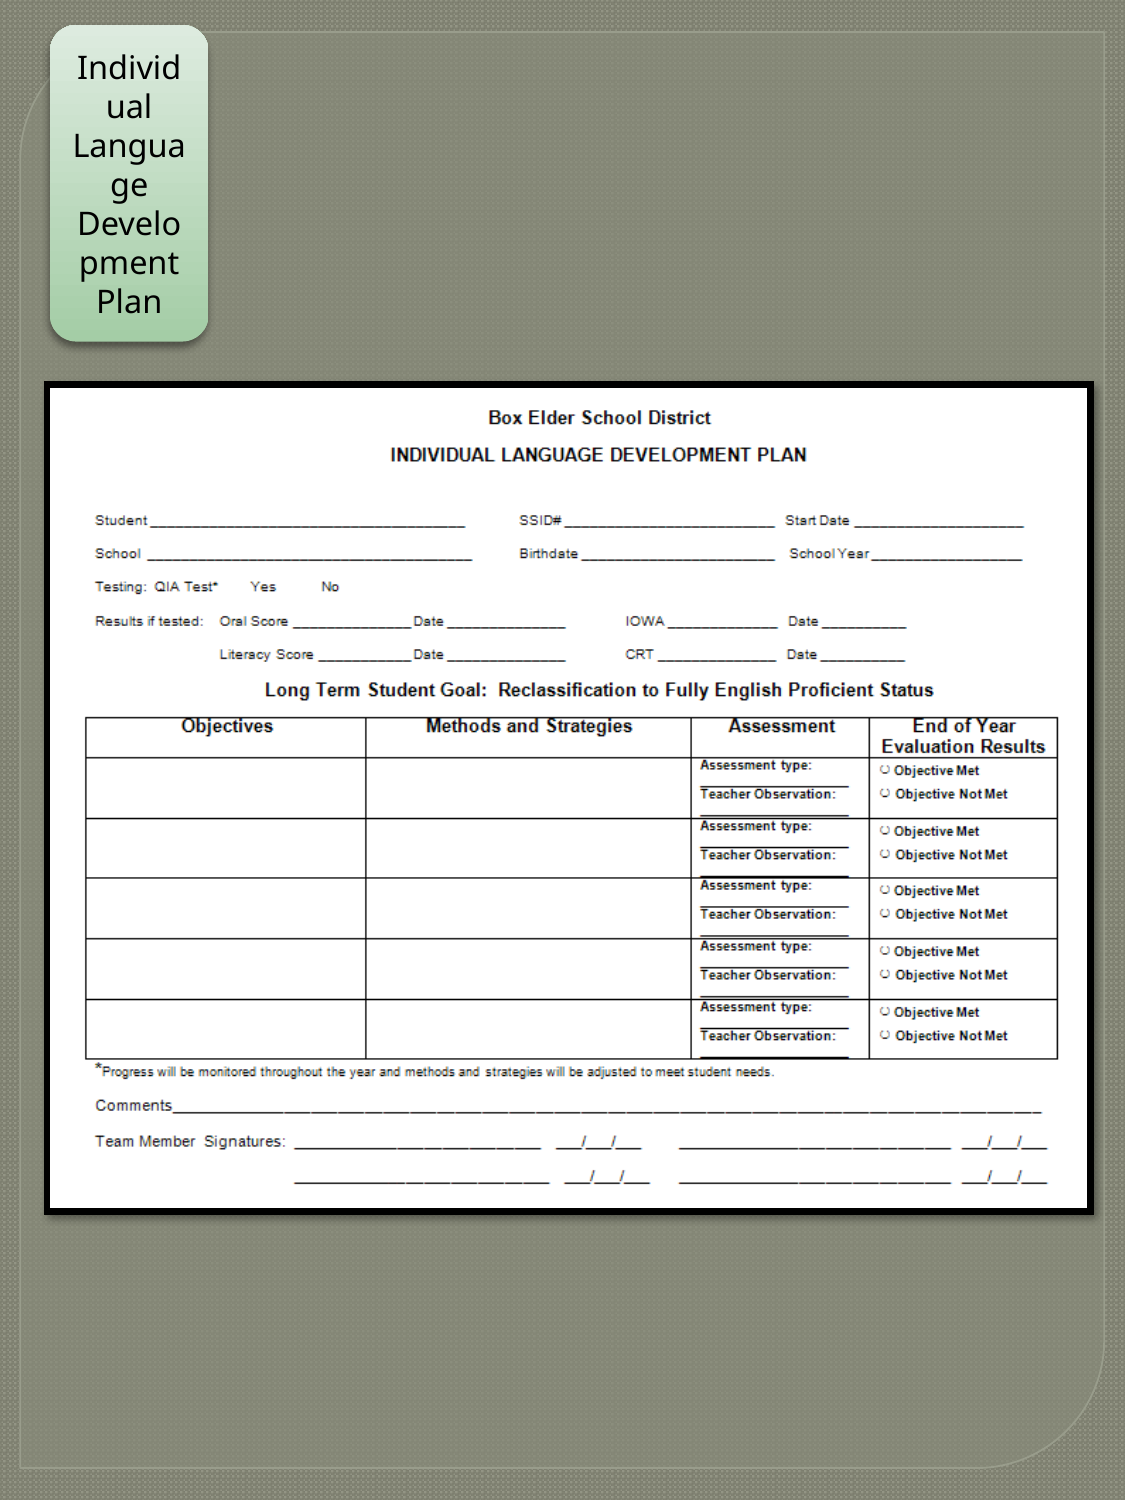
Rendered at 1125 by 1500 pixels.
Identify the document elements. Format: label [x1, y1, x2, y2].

list [49, 387, 1088, 1209]
text_box [49, 24, 491, 342]
